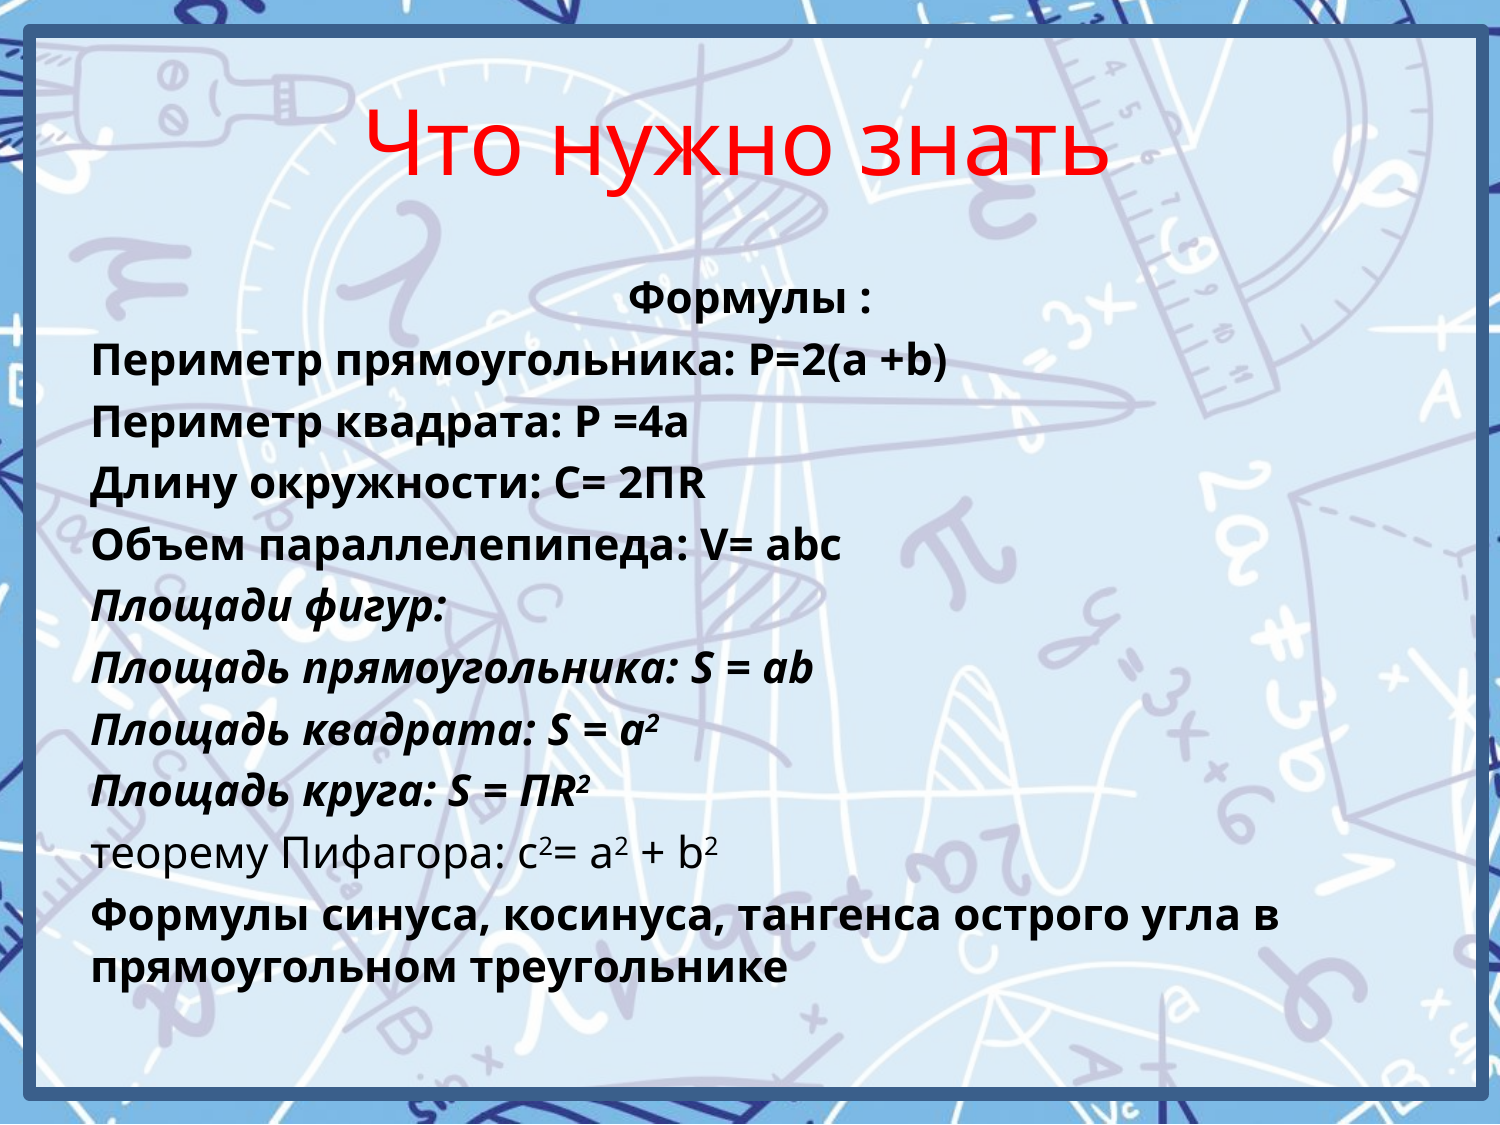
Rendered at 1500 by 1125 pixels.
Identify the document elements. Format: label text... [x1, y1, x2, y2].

title Что нужно знать [75, 45, 1425, 233]
picture [0, 0, 1500, 1124]
list Формулы : Периметр прямоугольника: Р=2(а +b) Периметр квадрата: Р =4а Длину окружности: С= 2ПR Объем параллелепипеда: V= abc Площади фигур: Площадь прямоугольника: S = ab Площадь квадрата: S = а2 Площадь круга: S = ПR2 теорему Пифагора: c2= a2 + b2 Формулы синуса, косинуса, тангенса острого угла в прямоугольном треугольнике [75, 262, 1425, 1005]
